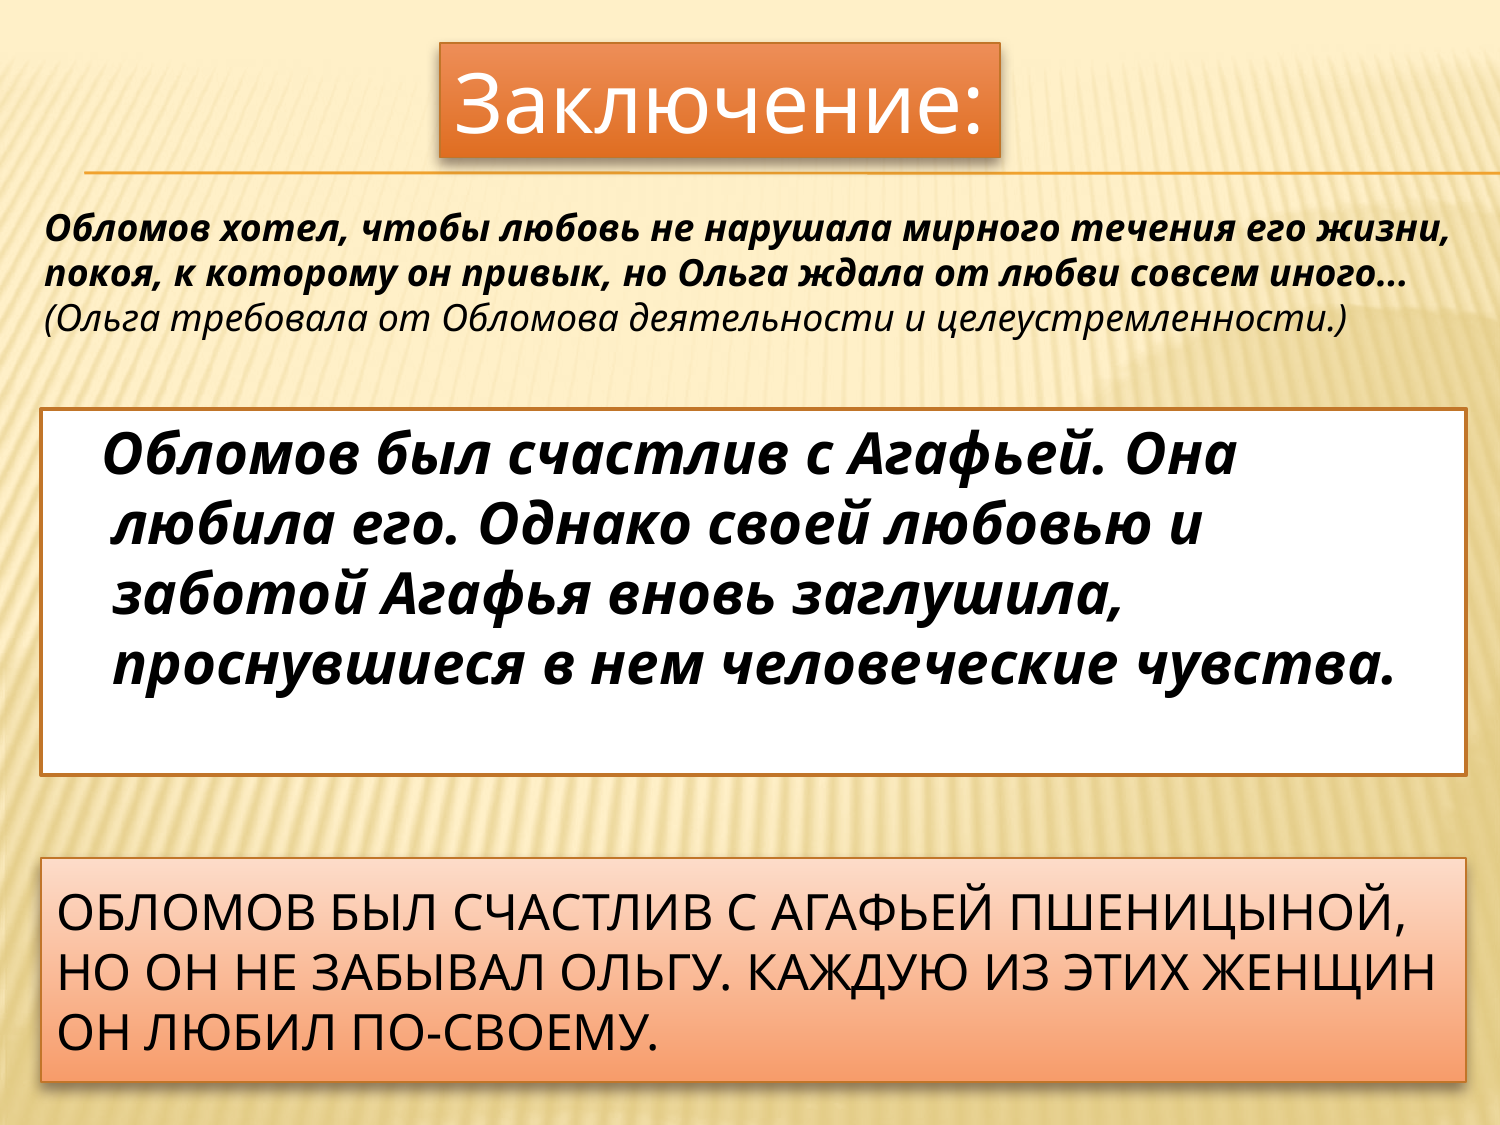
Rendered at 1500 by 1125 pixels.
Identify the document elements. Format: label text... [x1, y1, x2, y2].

text_box Обломов хотел, чтобы любовь не нарушала мирного течения его жизни, покоя, к которому он привык, но Ольга ждала от любви совсем иного... (Ольга требовала от Обломова деятельности и целеустремленности.) [29, 196, 1477, 391]
title Обломов был счастлив с Агафьей Пшеницыной, но он не забывал Ольгу. Каждую из этих женщин он любил по-своему. [40, 857, 1467, 1083]
list Обломов был счастлив с Агафьей. Она любила его. Однако своей любовью и заботой Агафья вновь заглушила, проснувшиеся в нем человеческие чувства. [39, 407, 1468, 777]
text_box Заключение: [439, 42, 1001, 158]
